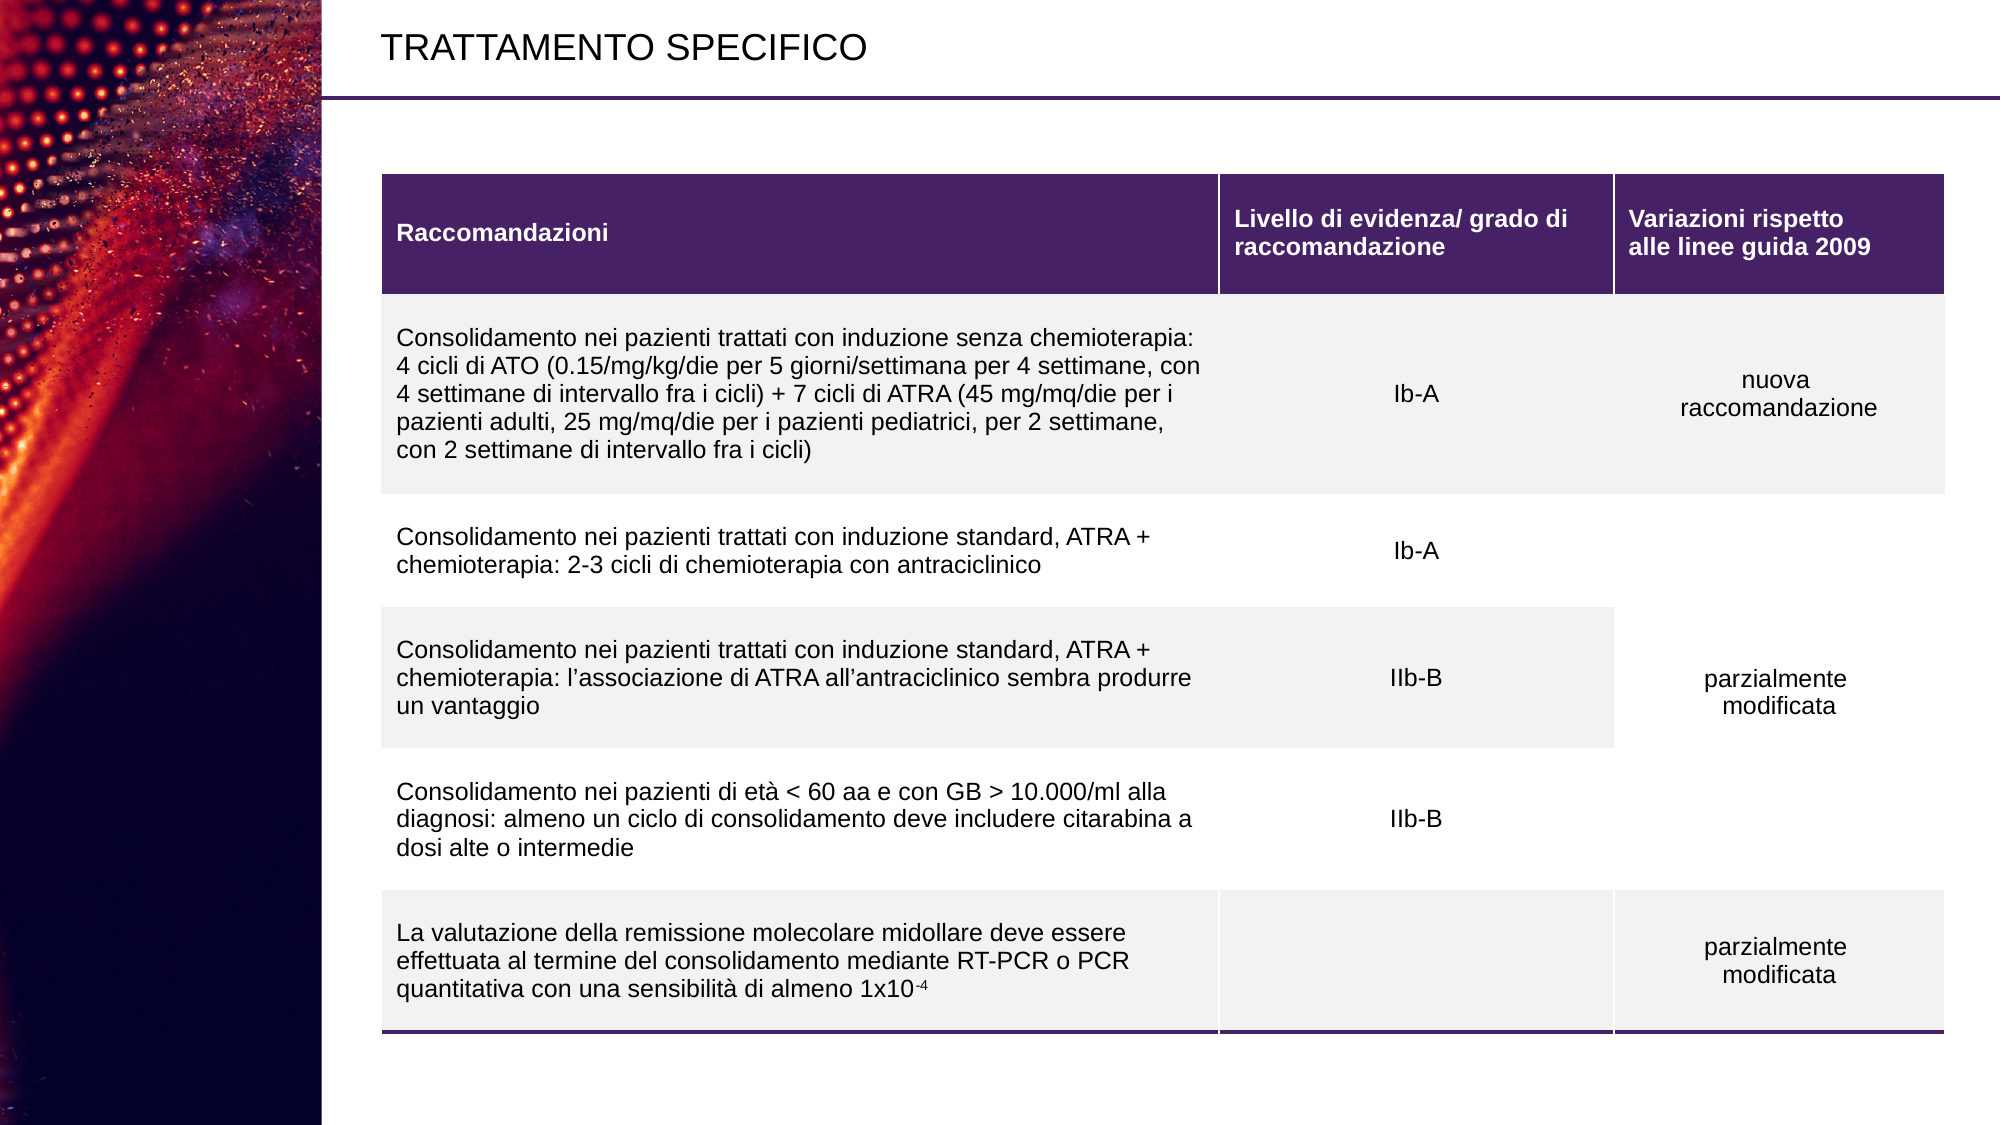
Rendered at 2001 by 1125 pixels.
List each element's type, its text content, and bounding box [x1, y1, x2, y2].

table_cell Consolidamento nei pazienti di età < 60 aa e con GB > 10.000/ml alla diagnosi: almeno un ciclo di consolidamento deve includere citarabina a dosi alte o intermedie [381, 748, 1219, 890]
table_cell IIb-B [1219, 748, 1614, 890]
table_header Livello di evidenza/ grado di raccomandazione [1220, 174, 1613, 294]
table_cell nuova raccomandazione [1614, 294, 1945, 494]
picture [0, 0, 322, 1125]
table_cell IIb-B [1219, 607, 1614, 748]
table_cell Ib-A [1219, 494, 1614, 607]
table_cell Ib-A [1219, 294, 1614, 494]
title TRATTAMENTO SPECIFICO [365, 0, 2000, 98]
table_cell La valutazione della remissione molecolare midollare deve essere effettuata al termine del consolidamento mediante RT-PCR o PCR quantitativa con una sensibilità di almeno 1x10-4 [382, 890, 1218, 1030]
table_header Variazioni rispetto alle linee guida 2009 [1615, 174, 1944, 294]
table_cell Consolidamento nei pazienti trattati con induzione standard, ATRA + chemioterapia: 2-3 cicli di chemioterapia con antraciclinico [381, 494, 1219, 607]
table_cell Consolidamento nei pazienti trattati con induzione senza chemioterapia: 4 cicli di ATO (0.15/mg/kg/die per 5 giorni/settimana per 4 settimane, con 4 settimane di intervallo fra i cicli) + 7 cicli di ATRA (45 mg/mq/die per i pazienti adulti, 25 mg/mq/die per i pazienti pediatrici, per 2 settimane, con 2 settimane di intervallo fra i cicli) [381, 294, 1219, 494]
table_cell parzialmente modificata [1614, 494, 1945, 890]
table_cell [1220, 890, 1613, 1030]
table_cell Consolidamento nei pazienti trattati con induzione standard, ATRA + chemioterapia: l’associazione di ATRA all’antraciclinico sembra produrre un vantaggio [381, 607, 1219, 748]
table_header Raccomandazioni [382, 174, 1218, 294]
table_cell parzialmente modificata [1615, 890, 1944, 1030]
